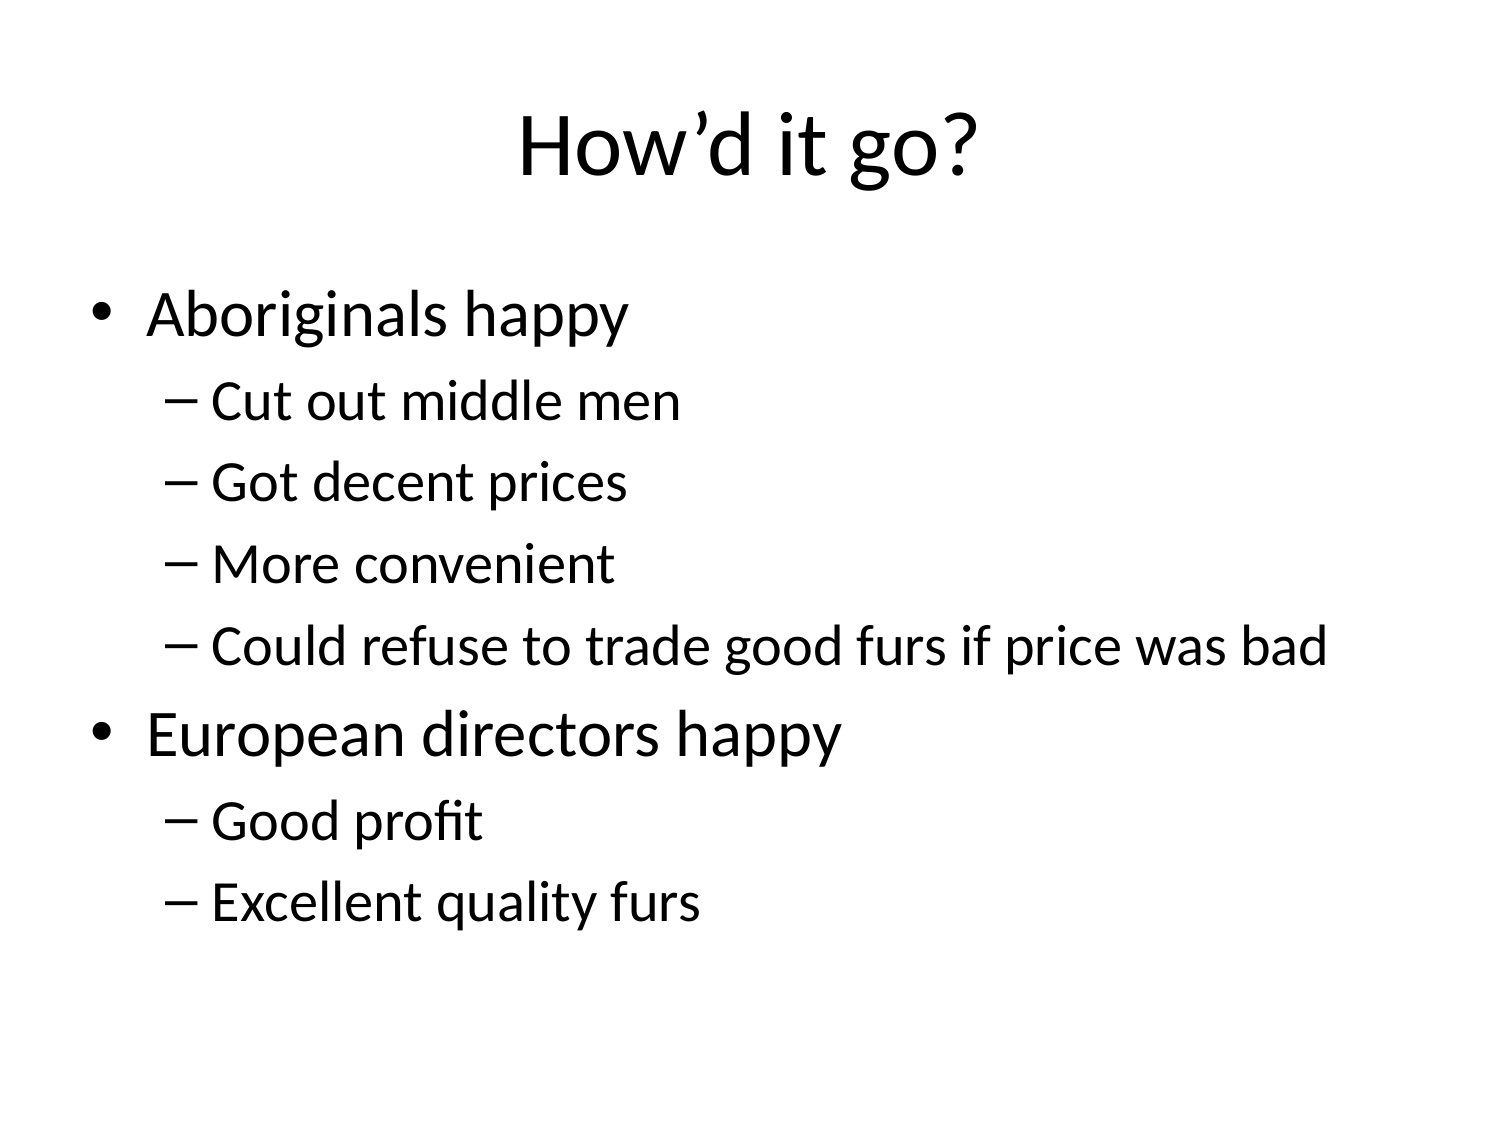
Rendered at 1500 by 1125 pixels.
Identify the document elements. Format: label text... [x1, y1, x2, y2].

title How’d it go? [75, 45, 1425, 233]
list Aboriginals happy Cut out middle men Got decent prices More convenient Could refuse to trade good furs if price was bad European directors happy Good profit Excellent quality furs [75, 262, 1425, 1005]
